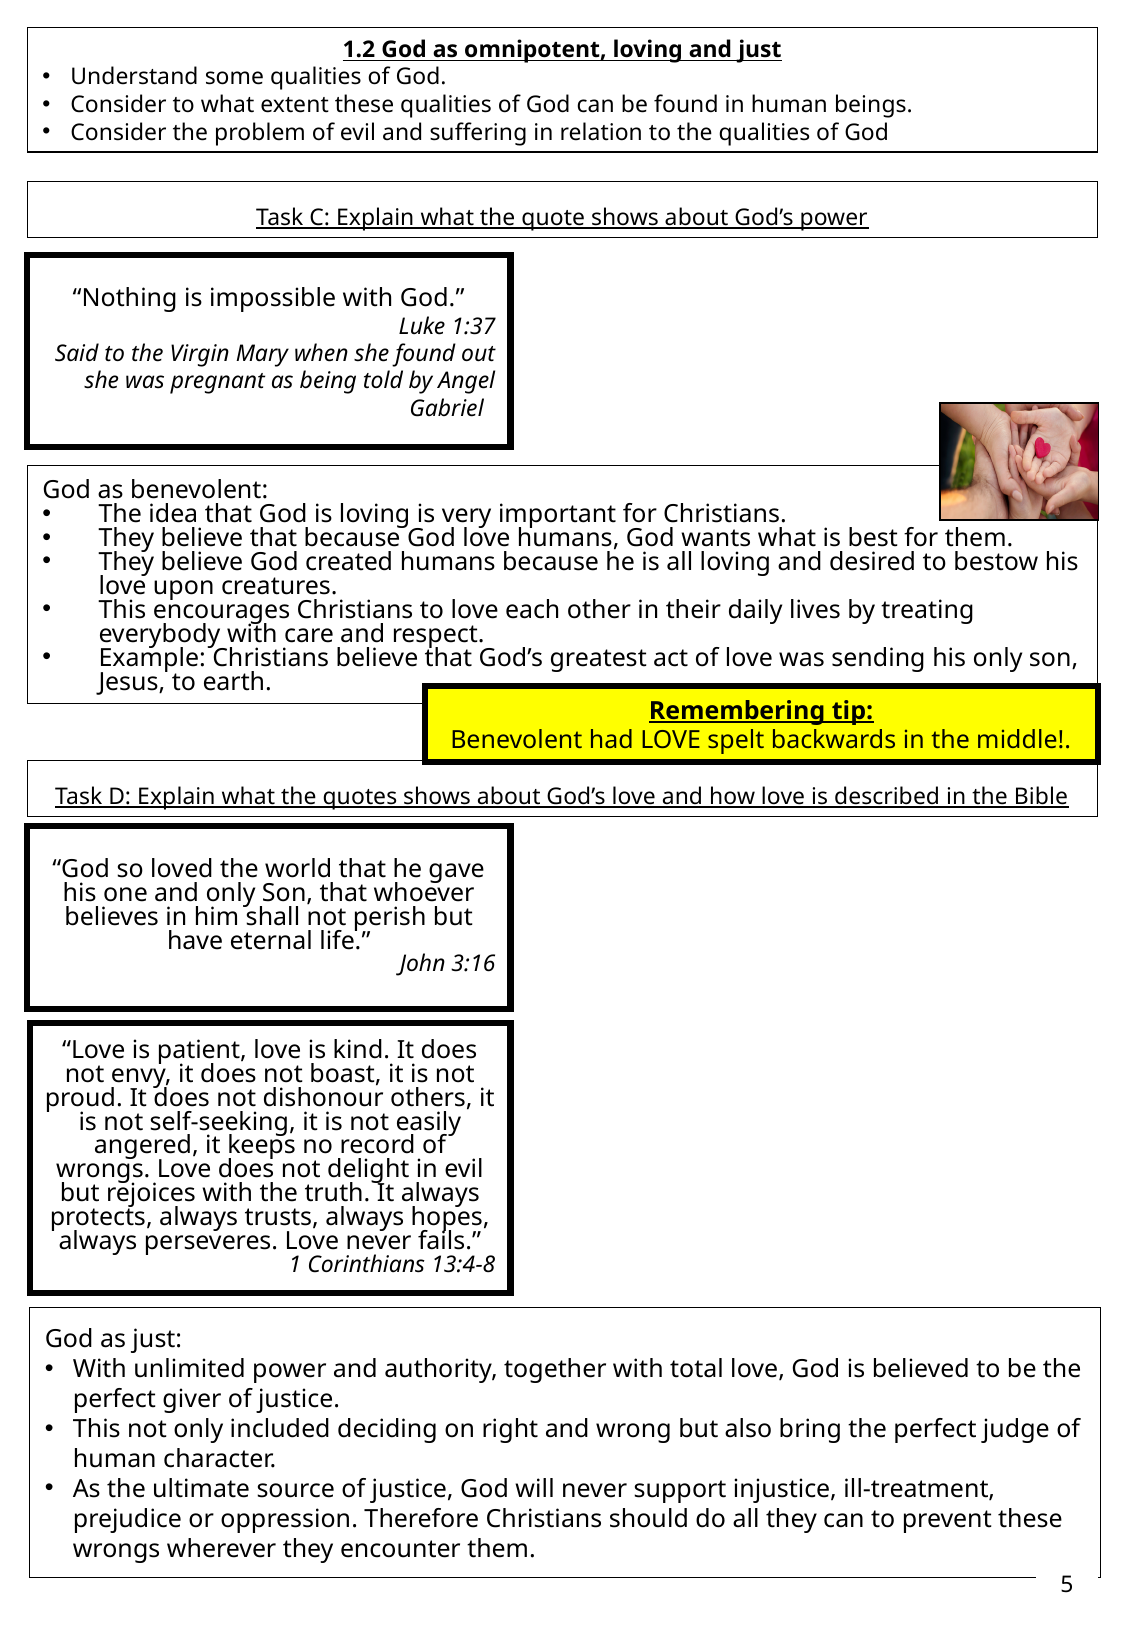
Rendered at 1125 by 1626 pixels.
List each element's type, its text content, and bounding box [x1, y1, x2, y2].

text_box “God so loved the world that he gave his one and only Son, that whoever believes in him shall not perish but have eternal life.” John 3:16 [27, 825, 511, 1010]
text_box Remembering tip: Benevolent had LOVE spelt backwards in the middle!. [424, 686, 1098, 762]
text_box 1.2 God as omnipotent, loving and just Understand some qualities of God. Consider to what extent these qualities of God can be found in human beings. Consider the problem of evil and suffering in relation to the qualities of God [27, 27, 1098, 153]
text_box “Love is patient, love is kind. It does not envy, it does not boast, it is not proud. It does not dishonour others, it is not self-seeking, it is not easily angered, it keeps no record of wrongs. Love does not delight in evil but rejoices with the truth. It always protects, always trusts, always hopes, always perseveres. Love never fails.” 1 Corinthians 13:4-8 [29, 1022, 511, 1293]
text_box 5 [1036, 1548, 1098, 1605]
text_box God as just: With unlimited power and authority, together with total love, God is believed to be the perfect giver of justice. This not only included deciding on right and wrong but also bring the perfect judge of human character. As the ultimate source of justice, God will never support injustice, ill-treatment, prejudice or oppression. Therefore Christians should do all they can to prevent these wrongs wherever they encounter them. [29, 1307, 1101, 1578]
text_box Task C: Explain what the quote shows about God’s power [27, 181, 1098, 238]
text_box God as benevolent: The idea that God is loving is very important for Christians. They believe that because God love humans, God wants what is best for them. They believe God created humans because he is all loving and desired to bestow his love upon creatures. This encourages Christians to love each other in their daily lives by treating everybody with care and respect. Example: Christians believe that God’s greatest act of love was sending his only son, Jesus, to earth. [27, 465, 1098, 704]
text_box “Nothing is impossible with God.” Luke 1:37 Said to the Virgin Mary when she found out she was pregnant as being told by Angel Gabriel [27, 254, 511, 448]
picture [940, 403, 1098, 520]
text_box Task D: Explain what the quotes shows about God’s love and how love is described in the Bible [27, 760, 1098, 817]
